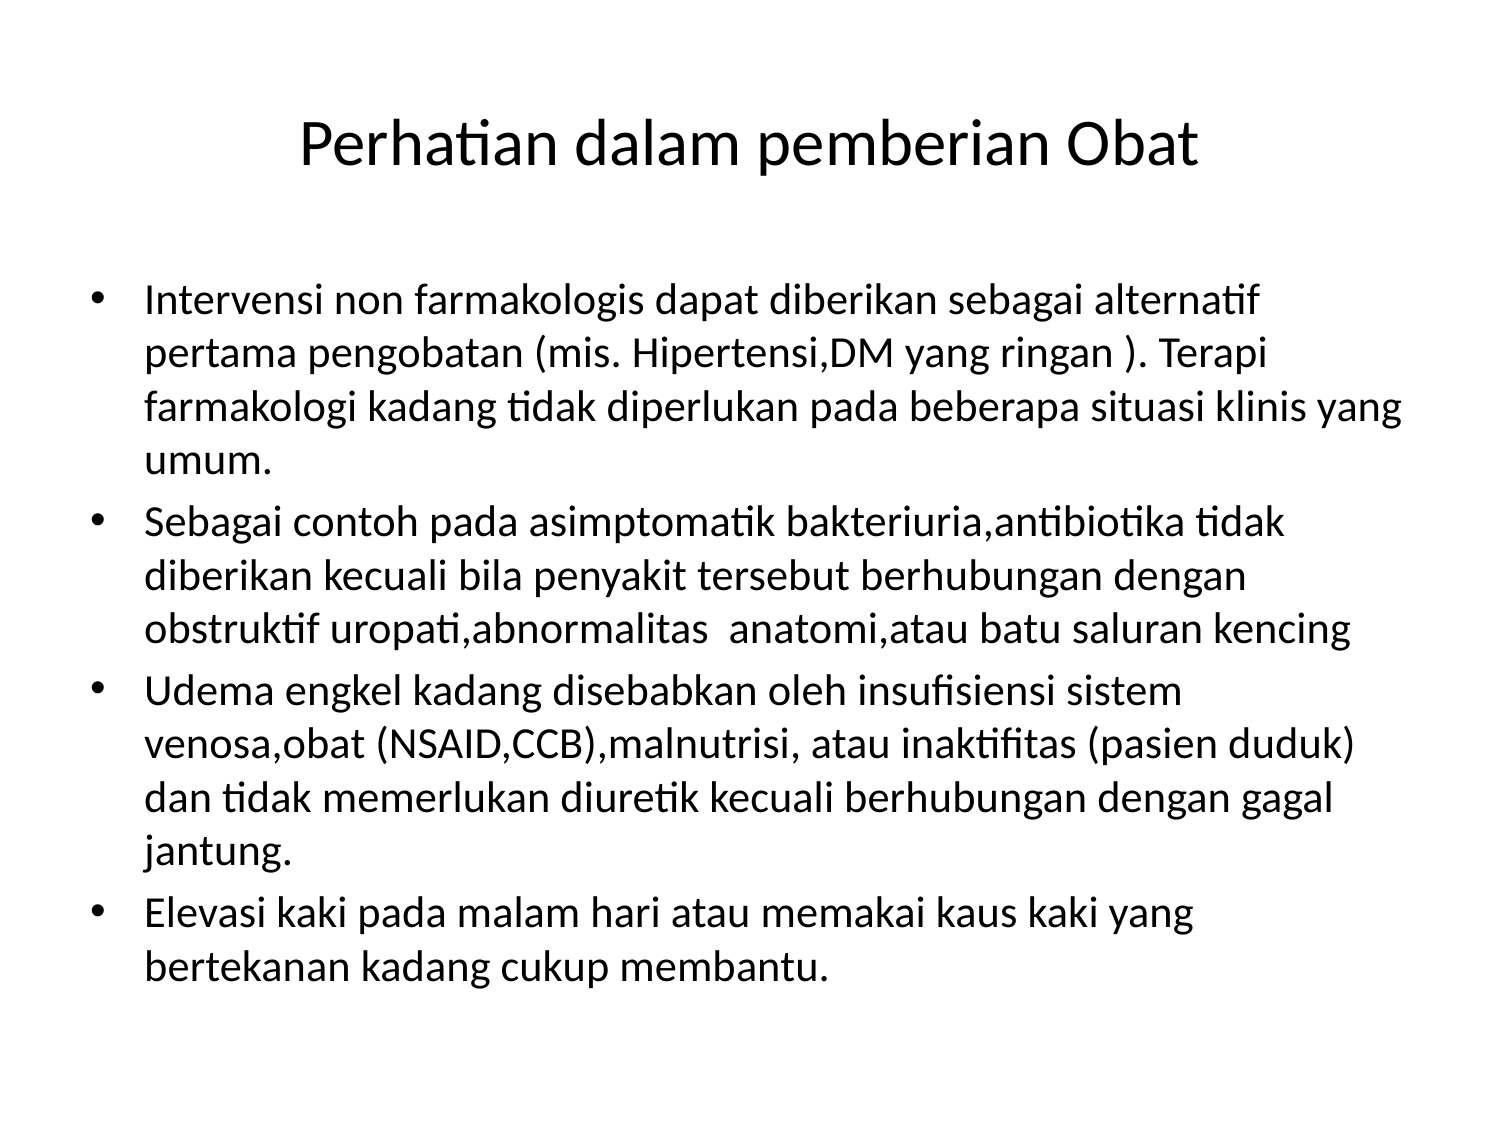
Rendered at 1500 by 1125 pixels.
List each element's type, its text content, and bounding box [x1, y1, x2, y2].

list Intervensi non farmakologis dapat diberikan sebagai alternatif pertama pengobatan (mis. Hipertensi,DM yang ringan ). Terapi farmakologi kadang tidak diperlukan pada beberapa situasi klinis yang umum. Sebagai contoh pada asimptomatik bakteriuria,antibiotika tidak diberikan kecuali bila penyakit tersebut berhubungan dengan obstruktif uropati,abnormalitas anatomi,atau batu saluran kencing Udema engkel kadang disebabkan oleh insufisiensi sistem venosa,obat (NSAID,CCB),malnutrisi, atau inaktifitas (pasien duduk) dan tidak memerlukan diuretik kecuali berhubungan dengan gagal jantung. Elevasi kaki pada malam hari atau memakai kaus kaki yang bertekanan kadang cukup membantu. [75, 262, 1425, 1005]
title Perhatian dalam pemberian Obat [75, 45, 1425, 233]
